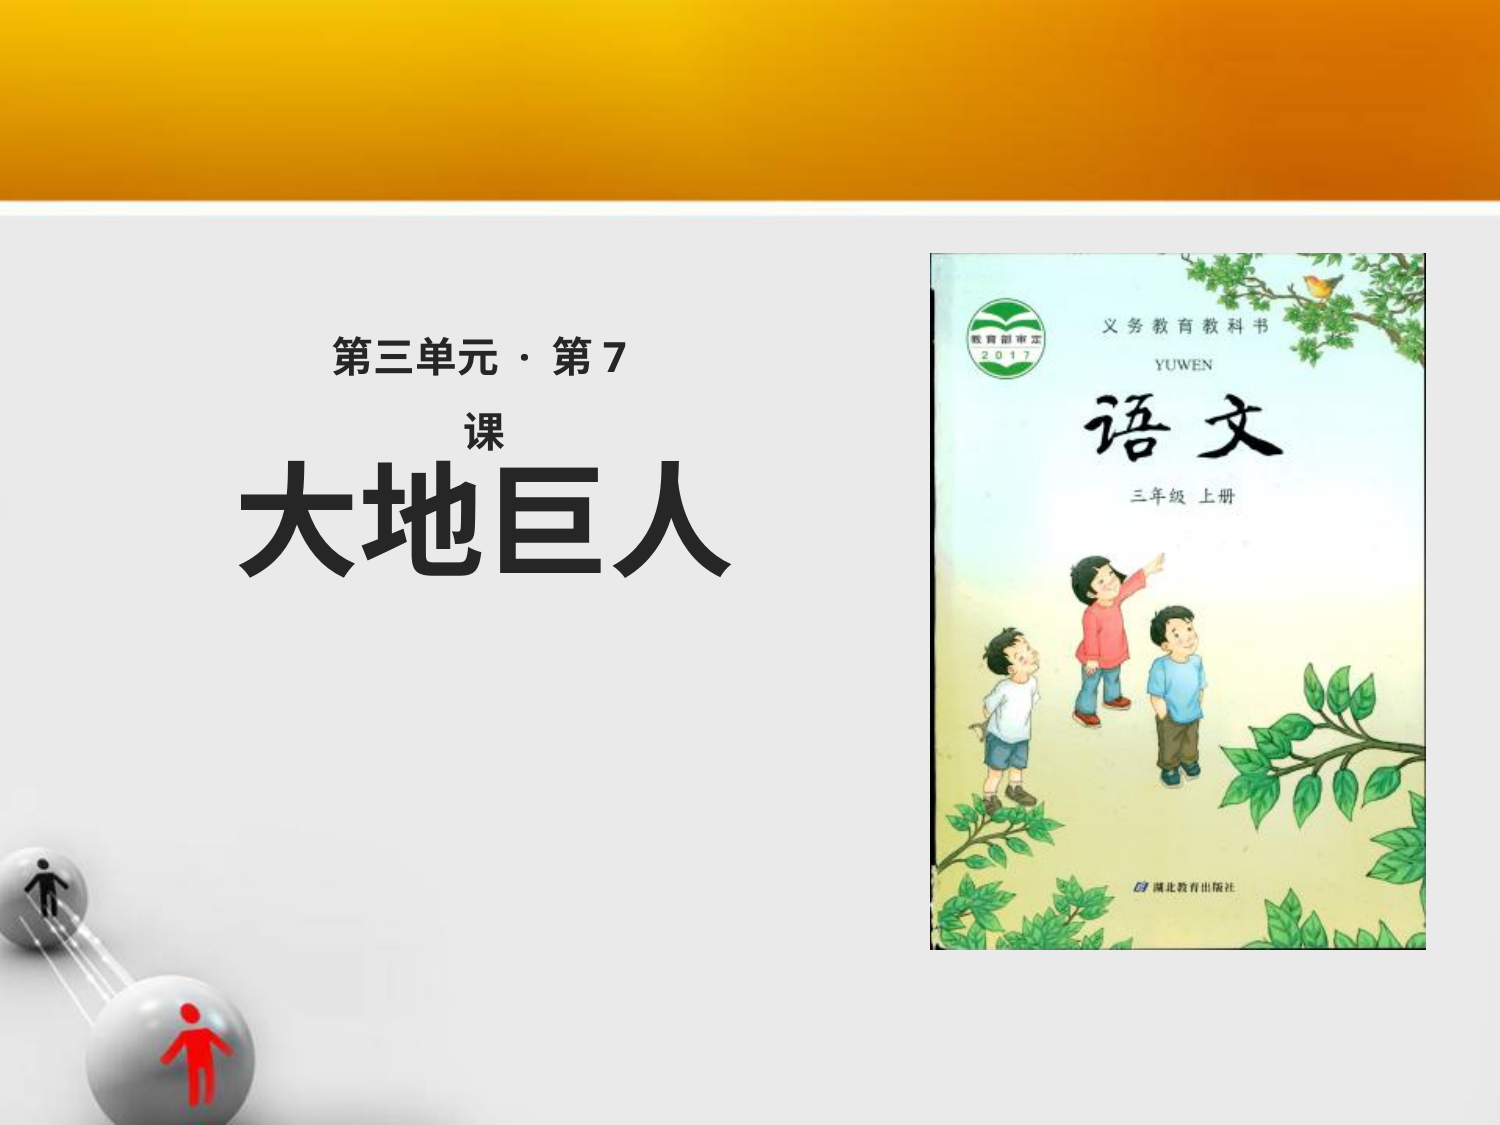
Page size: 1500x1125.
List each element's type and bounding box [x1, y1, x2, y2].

text_box [188, 298, 781, 602]
picture [0, 0, 1500, 1125]
